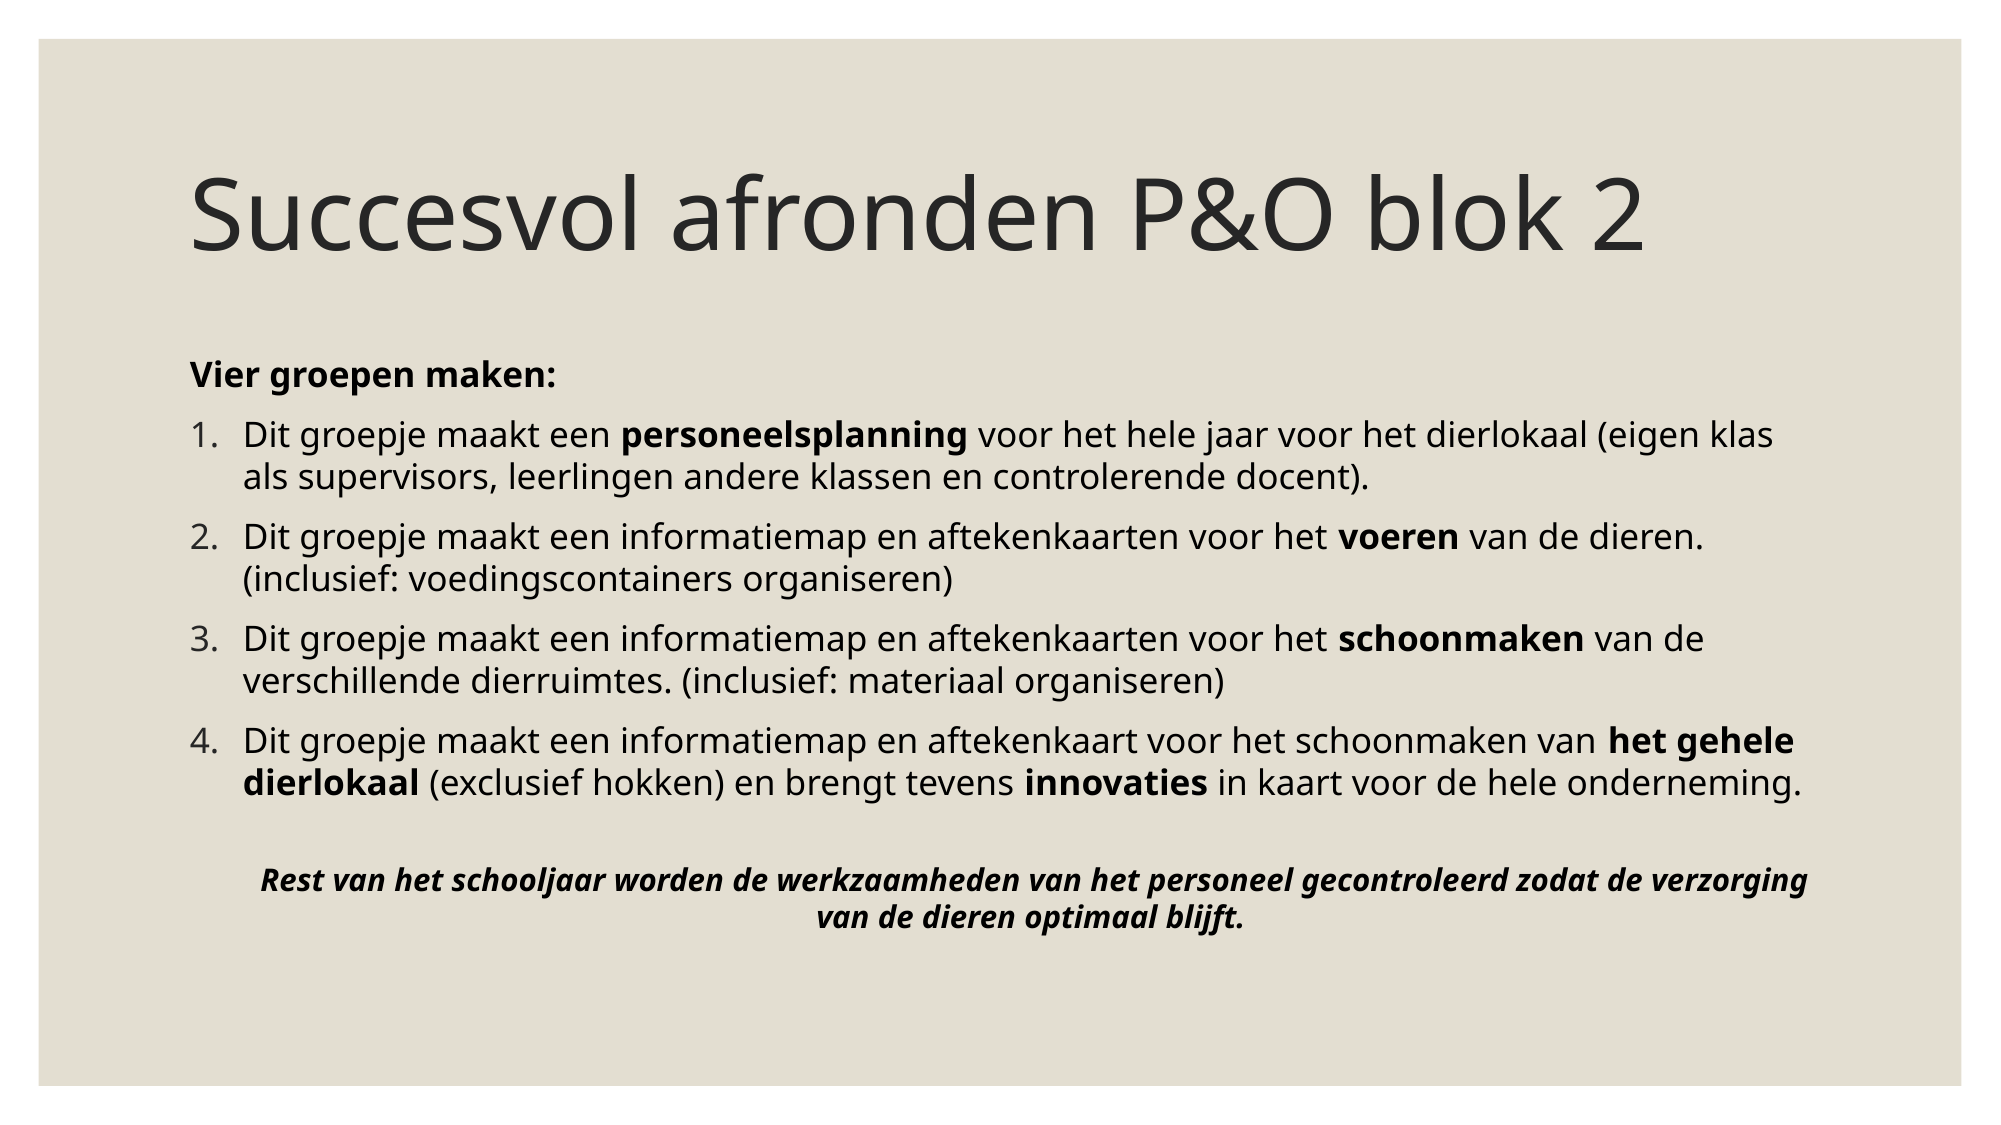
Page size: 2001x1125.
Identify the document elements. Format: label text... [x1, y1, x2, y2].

list Vier groepen maken: Dit groepje maakt een personeelsplanning voor het hele jaar voor het dierlokaal (eigen klas als supervisors, leerlingen andere klassen en controlerende docent). Dit groepje maakt een informatiemap en aftekenkaarten voor het voeren van de dieren. (inclusief: voedingscontainers organiseren) Dit groepje maakt een informatiemap en aftekenkaarten voor het schoonmaken van de verschillende dierruimtes. (inclusief: materiaal organiseren) Dit groepje maakt een informatiemap en aftekenkaart voor het schoonmaken van het gehele dierlokaal (exclusief hokken) en brengt tevens innovaties in kaart voor de hele onderneming. Rest van het schooljaar worden de werkzaamheden van het personeel gecontroleerd zodat de verzorging van de dieren optimaal blijft. [174, 345, 1825, 990]
title Succesvol afronden P&O blok 2 [174, 105, 1825, 331]
